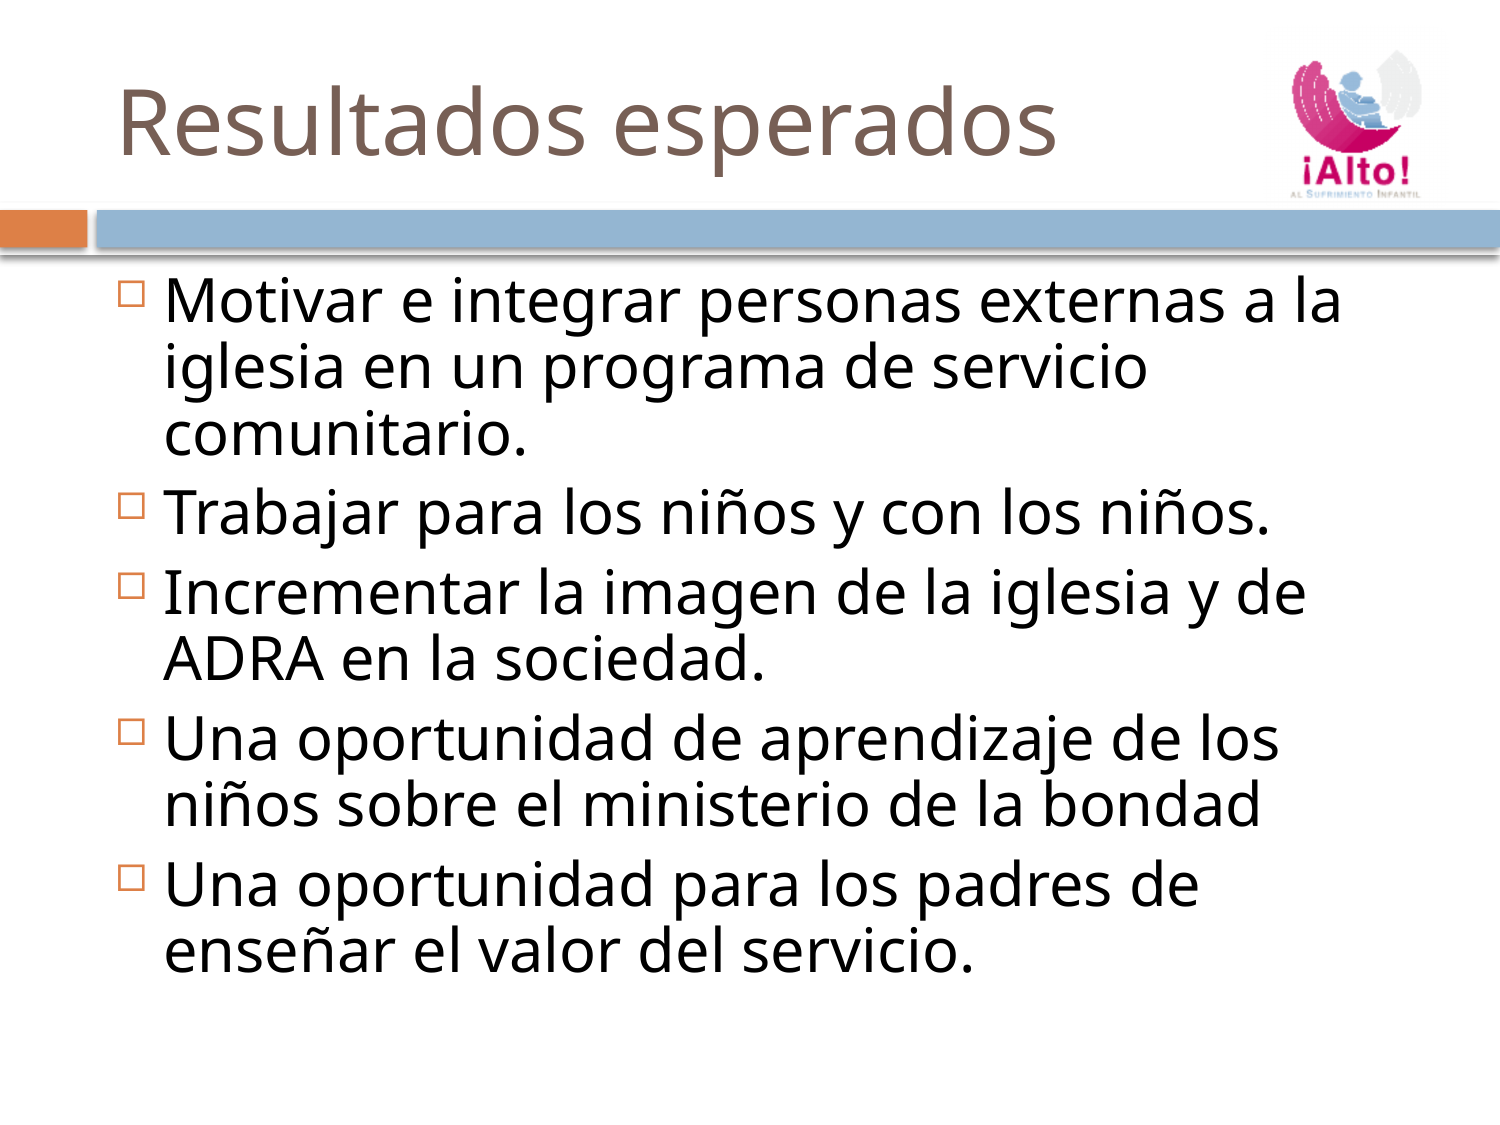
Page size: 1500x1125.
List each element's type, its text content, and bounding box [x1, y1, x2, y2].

title Resultados esperados [100, 37, 1256, 200]
picture [1262, 24, 1451, 213]
list Motivar e integrar personas externas a la iglesia en un programa de servicio comunitario. Trabajar para los niños y con los niños. Incrementar la imagen de la iglesia y de ADRA en la sociedad. Una oportunidad de aprendizaje de los niños sobre el ministerio de la bondad Una oportunidad para los padres de enseñar el valor del servicio. [100, 262, 1438, 1000]
